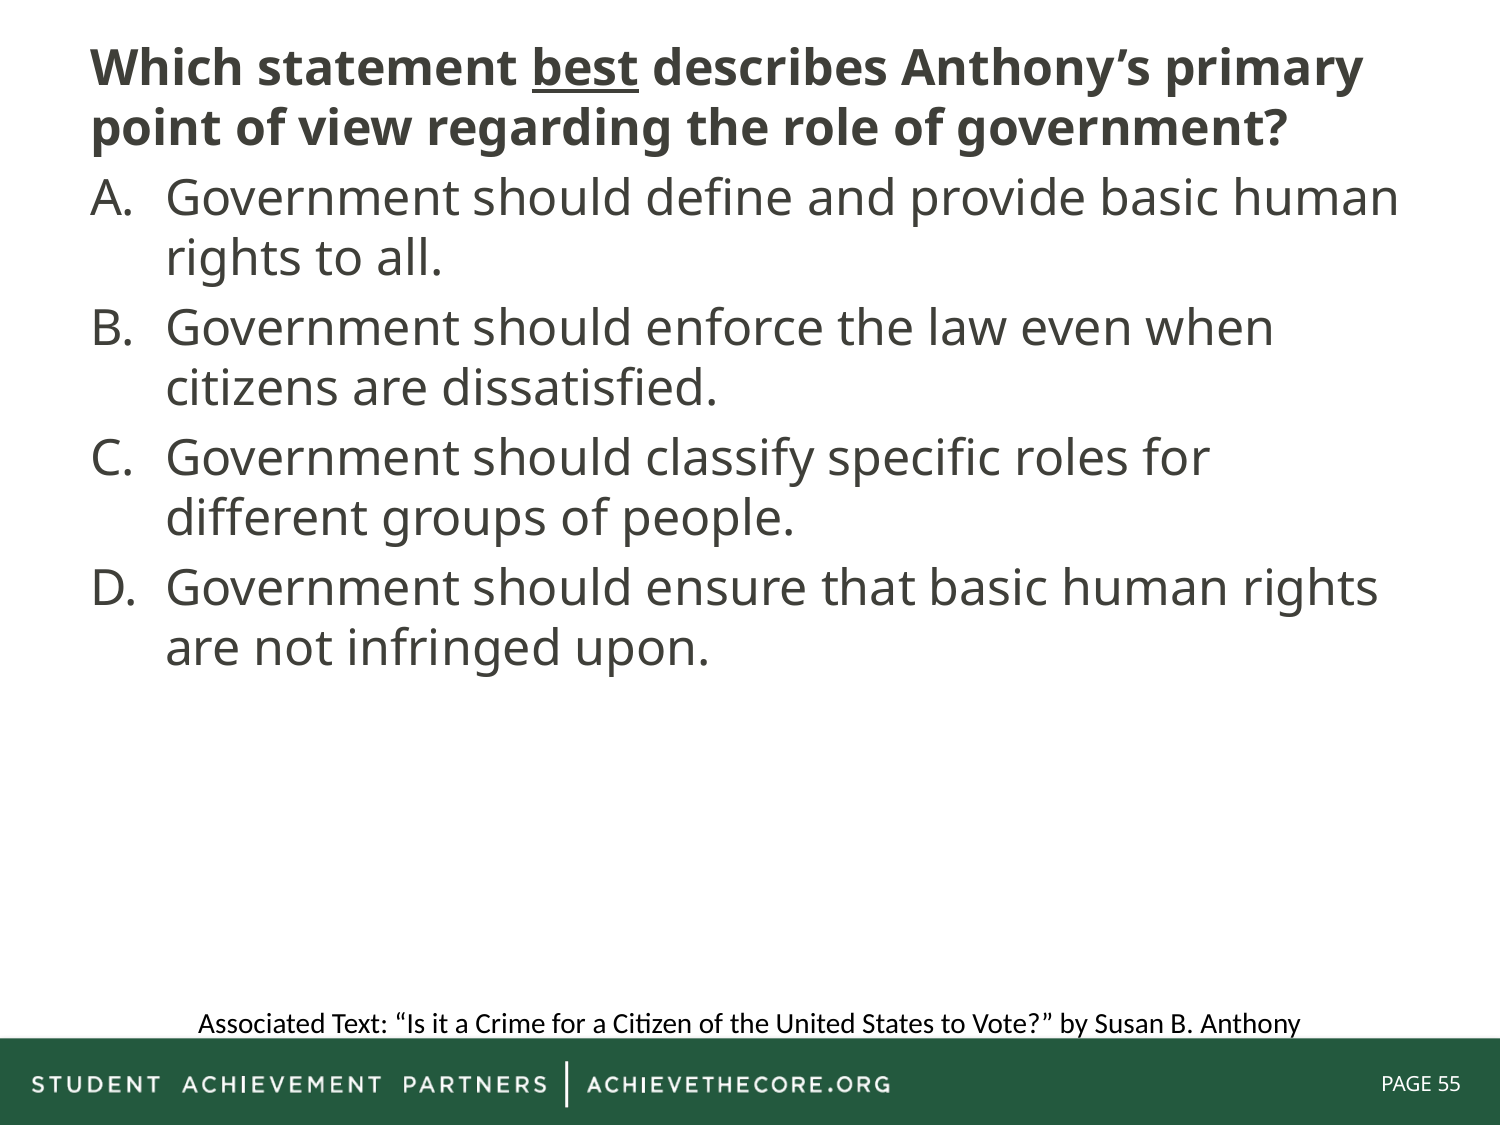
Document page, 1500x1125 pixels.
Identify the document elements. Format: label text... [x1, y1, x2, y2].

text_box Associated Text: “Is it a Crime for a Citizen of the United States to Vote?” by Susan B. Anthony [74, 997, 1425, 1048]
list Which statement best describes Anthony’s primary point of view regarding the role of government? Government should define and provide basic human rights to all. Government should enforce the law even when citizens are dissatisfied. Government should classify specific roles for different groups of people. Government should ensure that basic human rights are not infringed upon. [75, 27, 1425, 830]
